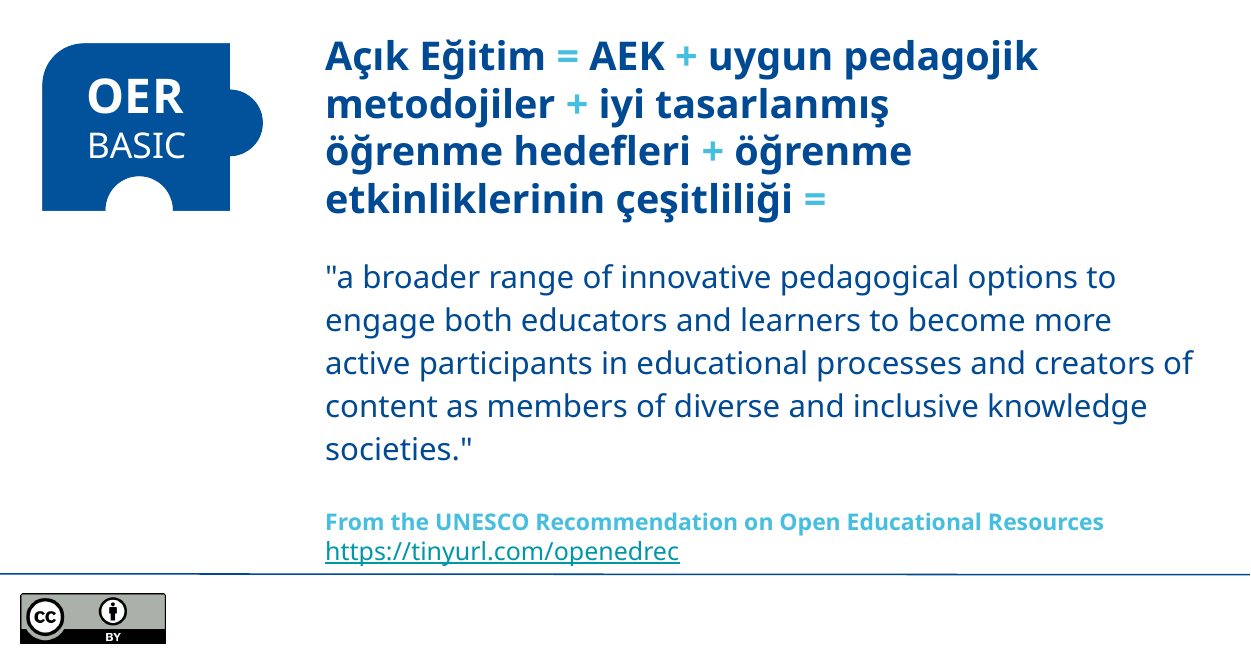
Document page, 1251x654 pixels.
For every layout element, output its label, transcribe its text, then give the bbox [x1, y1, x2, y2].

text_box [0, 582, 1250, 654]
picture [41, 43, 263, 212]
text_box "a broader range of innovative pedagogical options to engage both educators and learners to become more active participants in educational processes and creators of content as members of diverse and inclusive knowledge societies." [312, 239, 1218, 515]
text_box Açık Eğitim = AEK + uygun pedagojik metodojiler + iyi tasarlanmış öğrenme hedefleri + öğrenme etkinliklerinin çeşitliliği = [312, 19, 1071, 234]
picture [20, 592, 166, 645]
text_box From the UNESCO Recommendation on Open Educational Resources https://tinyurl.com/openedrec [312, 495, 1157, 572]
text_box OER BASIC [266, 50, 410, 181]
